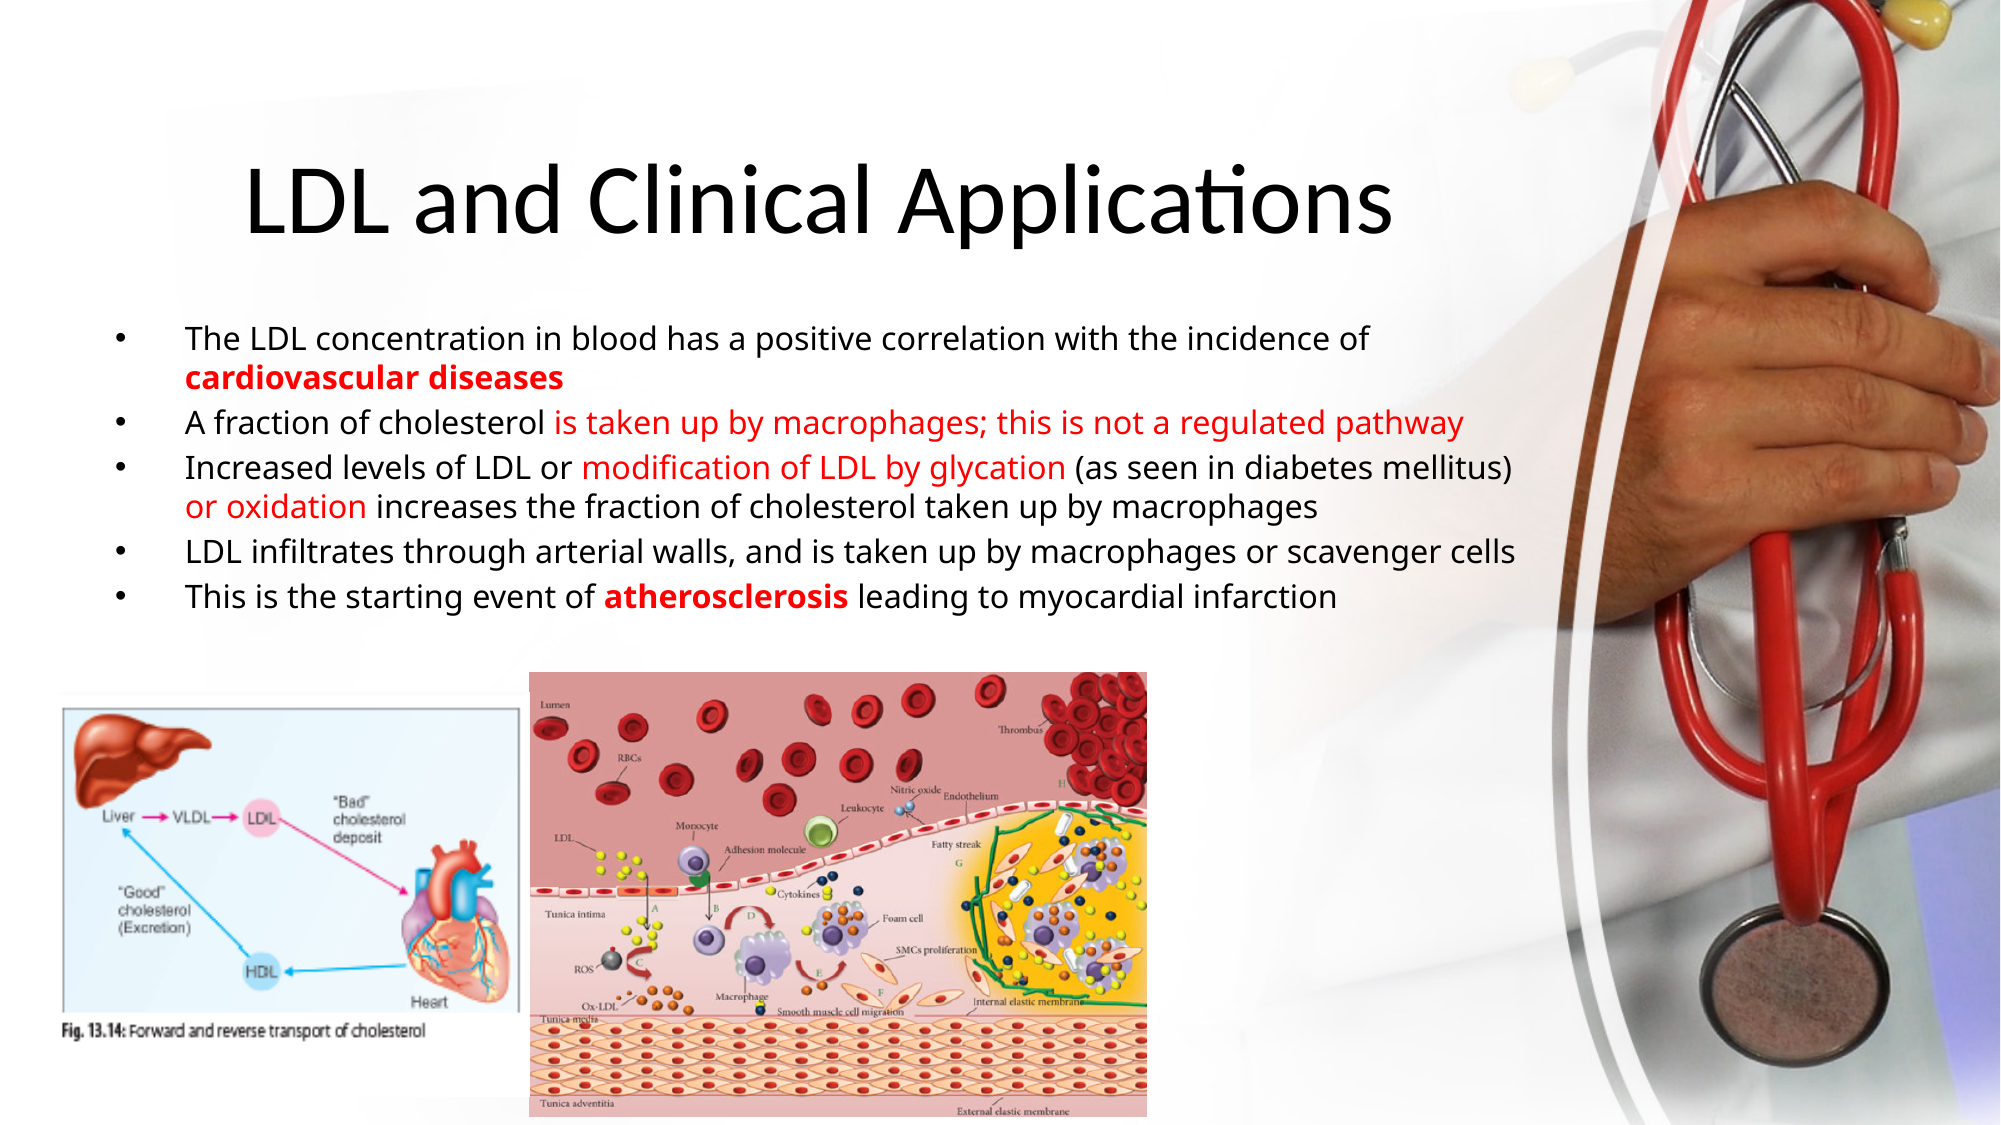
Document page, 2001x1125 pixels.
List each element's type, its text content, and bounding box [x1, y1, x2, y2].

list The LDL concentration in blood has a positive correlation with the incidence of cardiovascular diseases A fraction of cholesterol is taken up by macrophages; this is not a regulated pathway Increased levels of LDL or modification of LDL by glycation (as seen in diabetes mellitus) or oxidation increases the fraction of cholesterol taken up by macrophages LDL infiltrates through arterial walls, and is taken up by macrophages or scavenger cells This is the starting event of atherosclerosis leading to myocardial infarction [100, 310, 1537, 636]
title LDL and Clinical Applications [99, 110, 1540, 278]
picture [0, 0, 2001, 1125]
